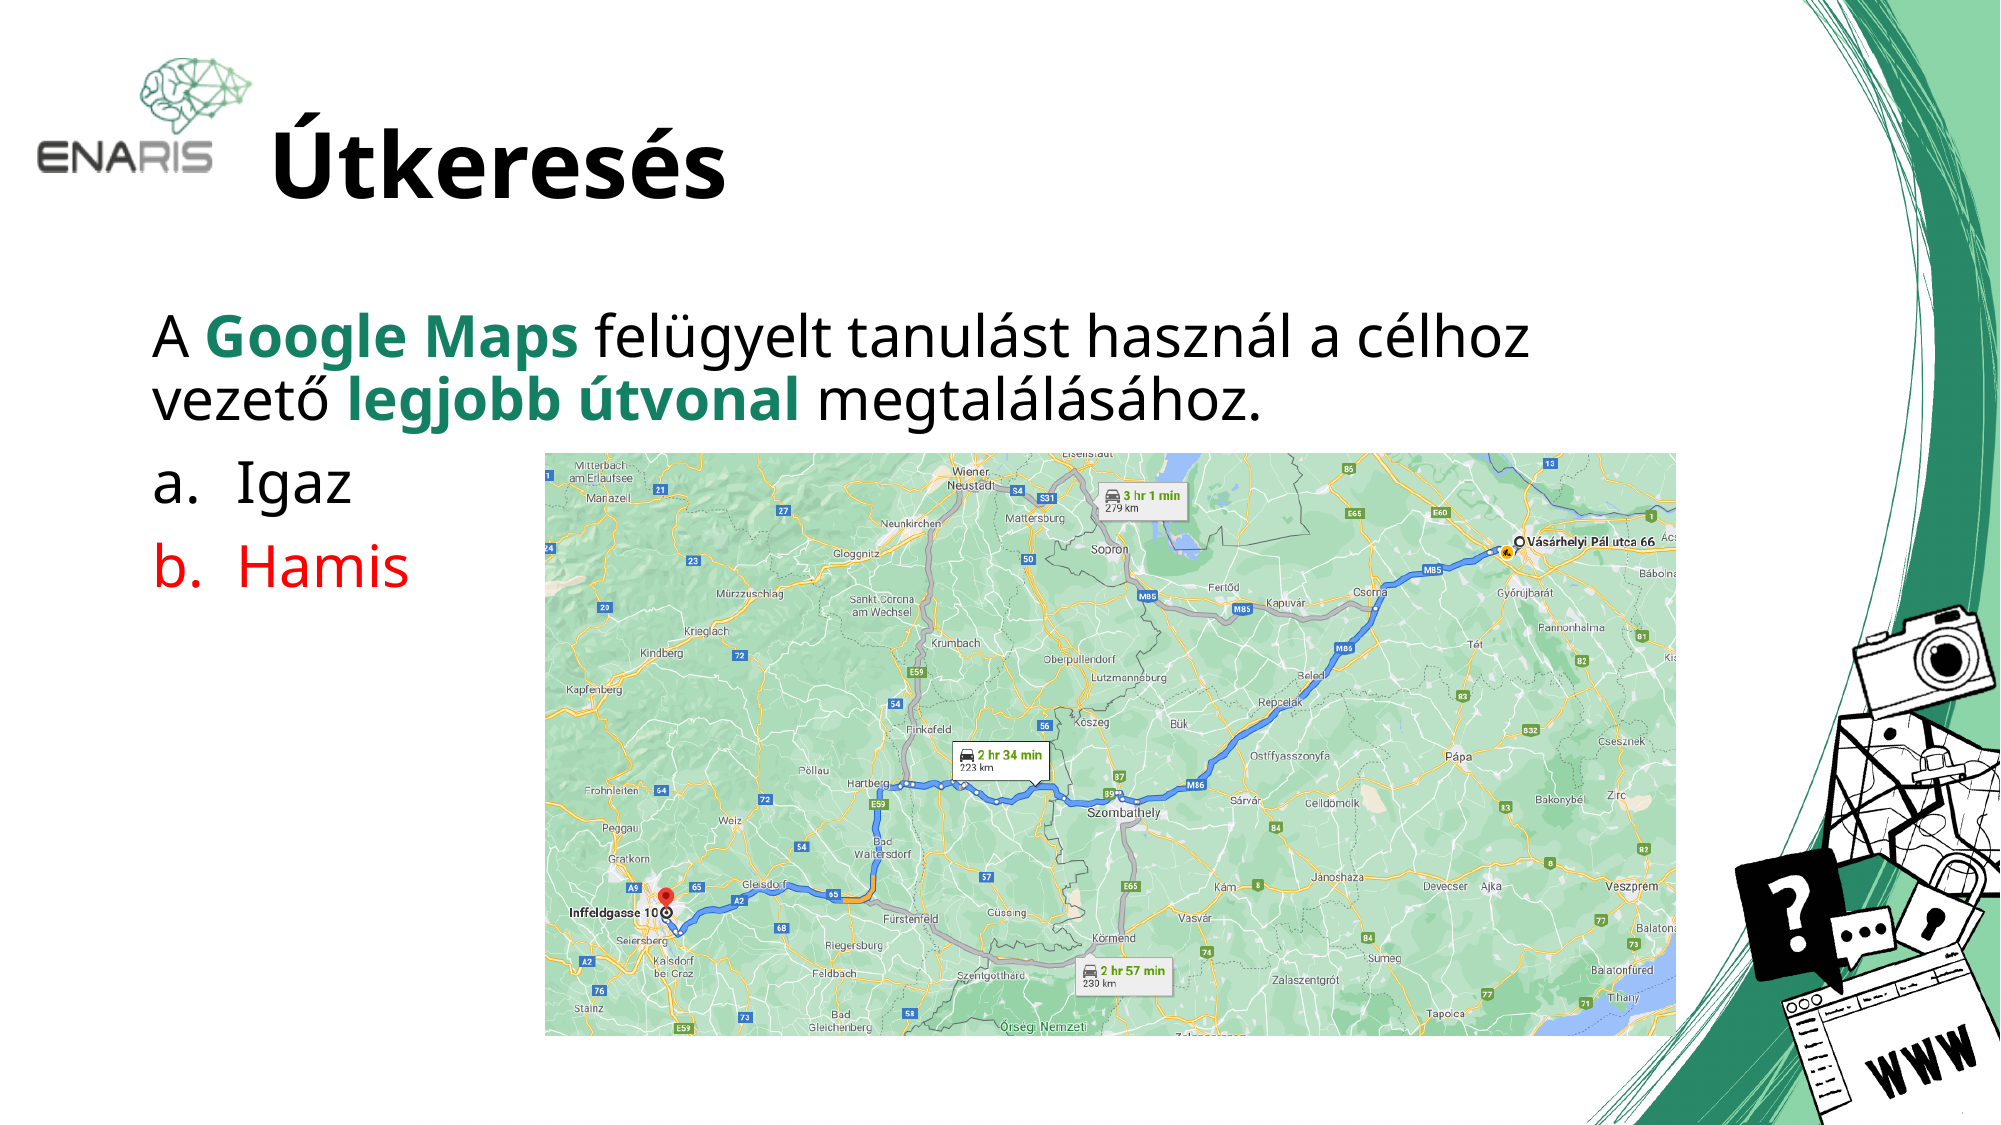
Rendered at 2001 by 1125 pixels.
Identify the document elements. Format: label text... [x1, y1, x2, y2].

picture [408, 0, 2000, 1125]
picture [37, 58, 254, 173]
list A Google Maps felügyelt tanulást használ a célhoz vezető legjobb útvonal megtalálásához. Igaz Hamis [137, 299, 1731, 1014]
title Útkeresés [253, 59, 1863, 278]
